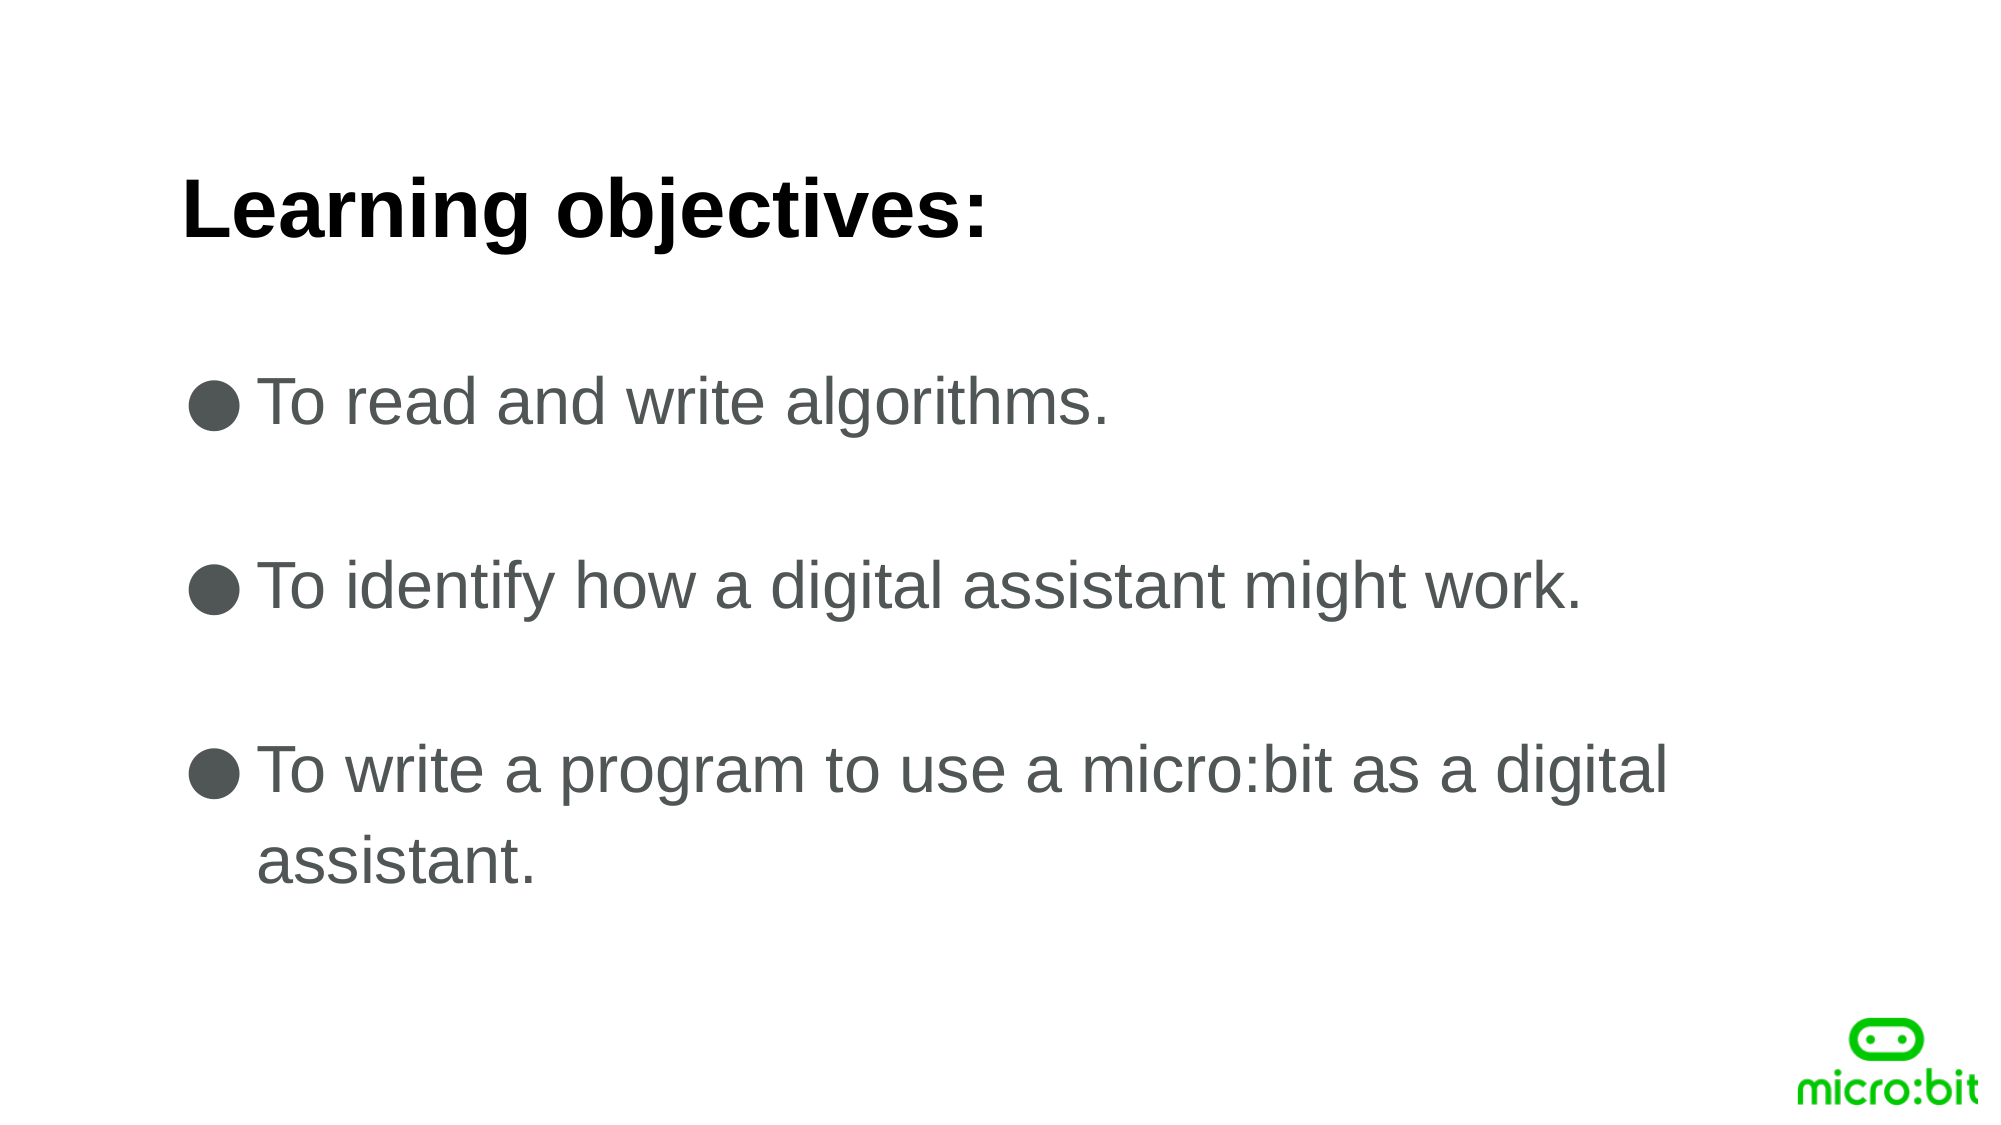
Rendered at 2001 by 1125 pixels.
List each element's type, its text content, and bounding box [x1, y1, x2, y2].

text_box Learning objectives: To read and write algorithms. To identify how a digital assistant might work. To write a program to use a micro:bit as a digital assistant. [166, 60, 1918, 884]
picture [1797, 1017, 1978, 1106]
